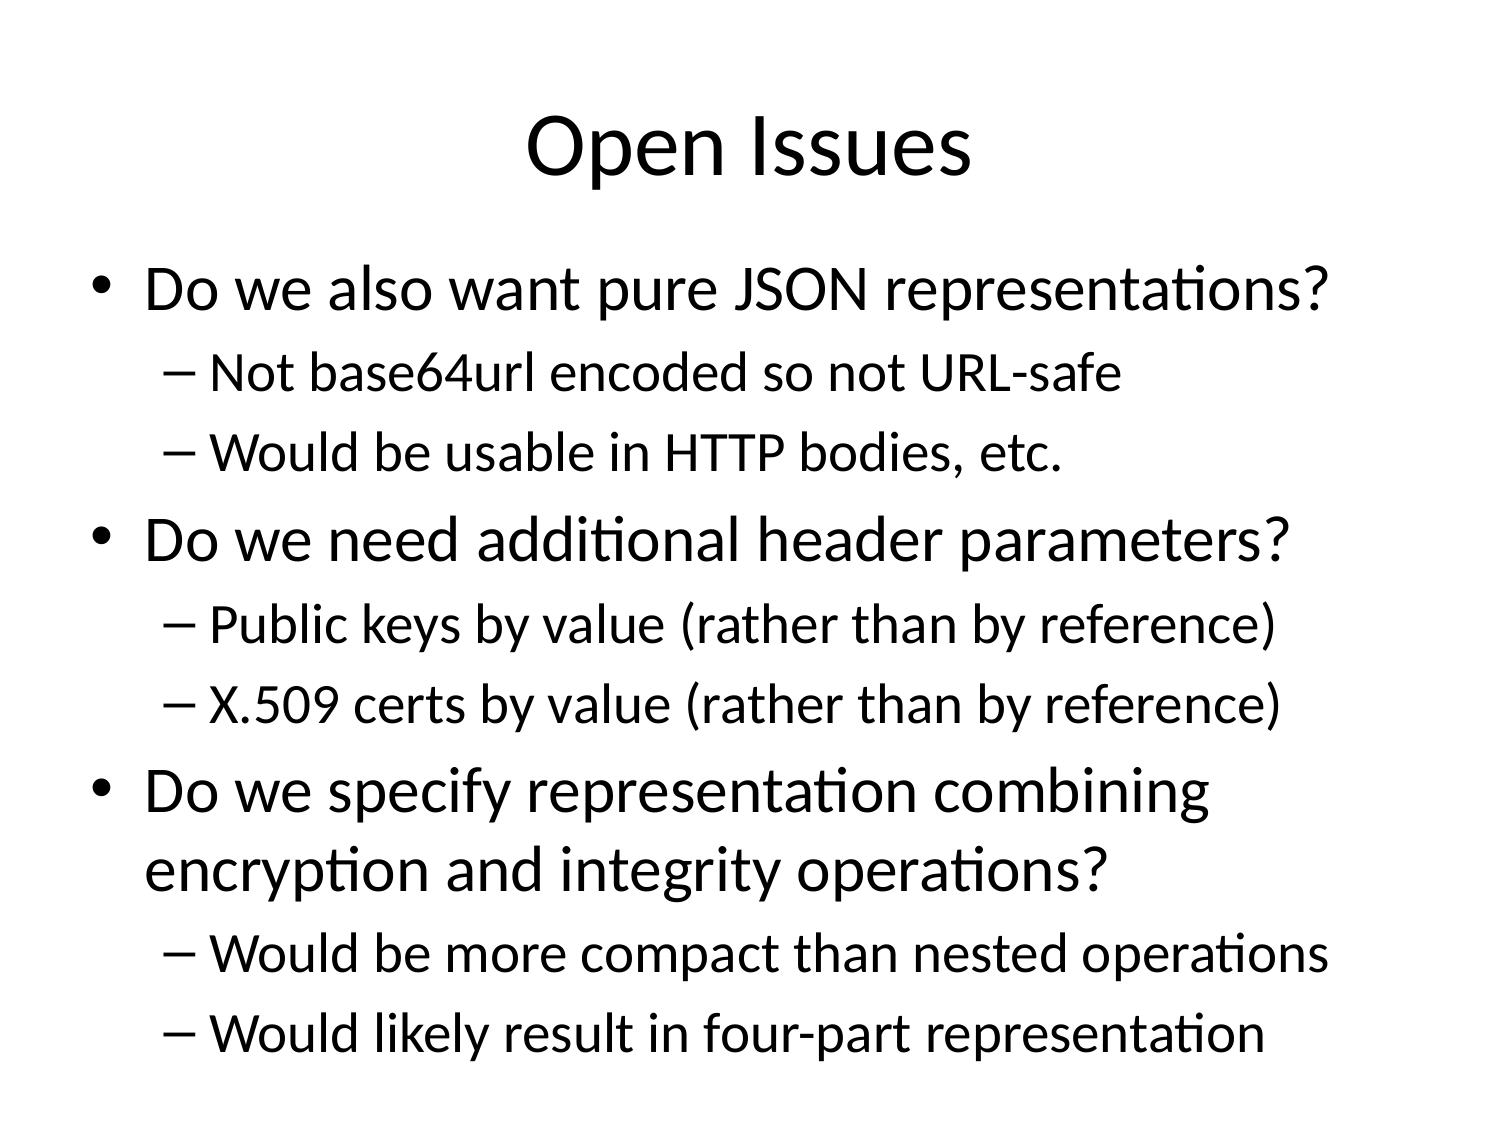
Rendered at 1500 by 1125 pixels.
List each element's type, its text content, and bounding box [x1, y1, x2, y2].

title Open Issues [75, 45, 1425, 233]
list Do we also want pure JSON representations? Not base64url encoded so not URL-safe Would be usable in HTTP bodies, etc. Do we need additional header parameters? Public keys by value (rather than by reference) X.509 certs by value (rather than by reference) Do we specify representation combining encryption and integrity operations? Would be more compact than nested operations Would likely result in four-part representation [75, 237, 1425, 1075]
